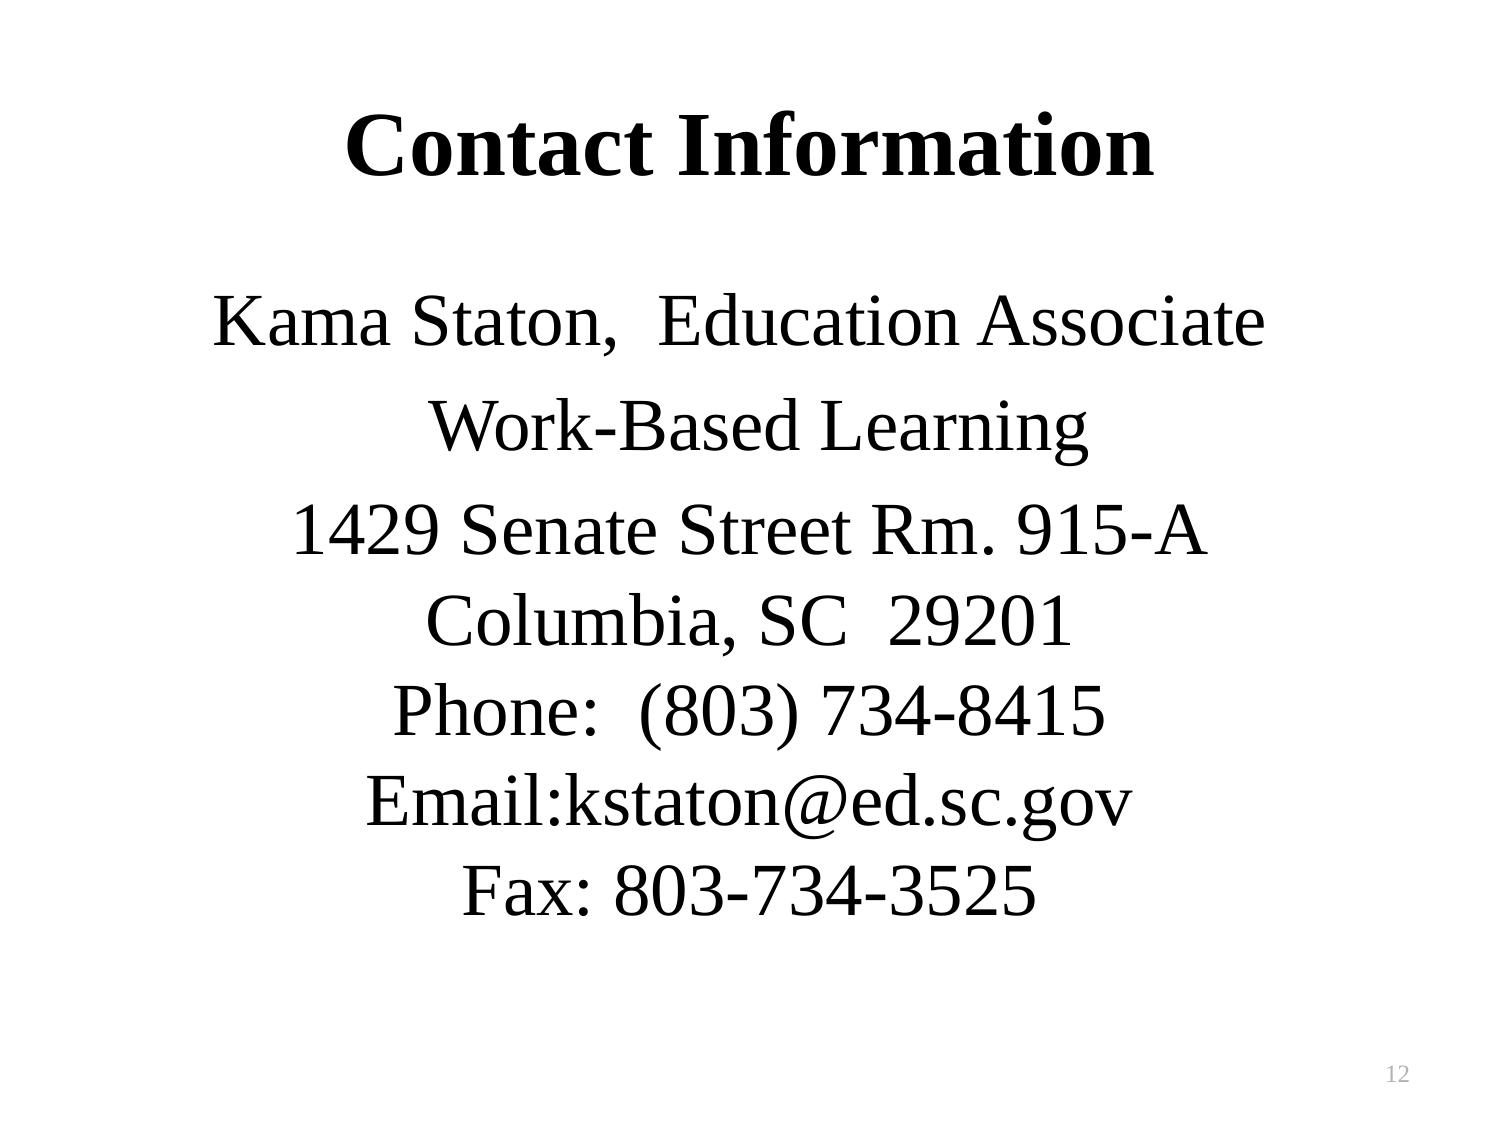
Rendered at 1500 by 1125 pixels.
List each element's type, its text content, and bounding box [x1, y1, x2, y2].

slide_number 12 [1074, 1042, 1425, 1103]
list Kama Staton, Education Associate Work-Based Learning 1429 Senate Street Rm. 915-A Columbia, SC 29201 Phone: (803) 734-8415 Email:kstaton@ed.sc.gov Fax: 803-734-3525 [75, 262, 1425, 1005]
title Contact Information [75, 45, 1425, 233]
